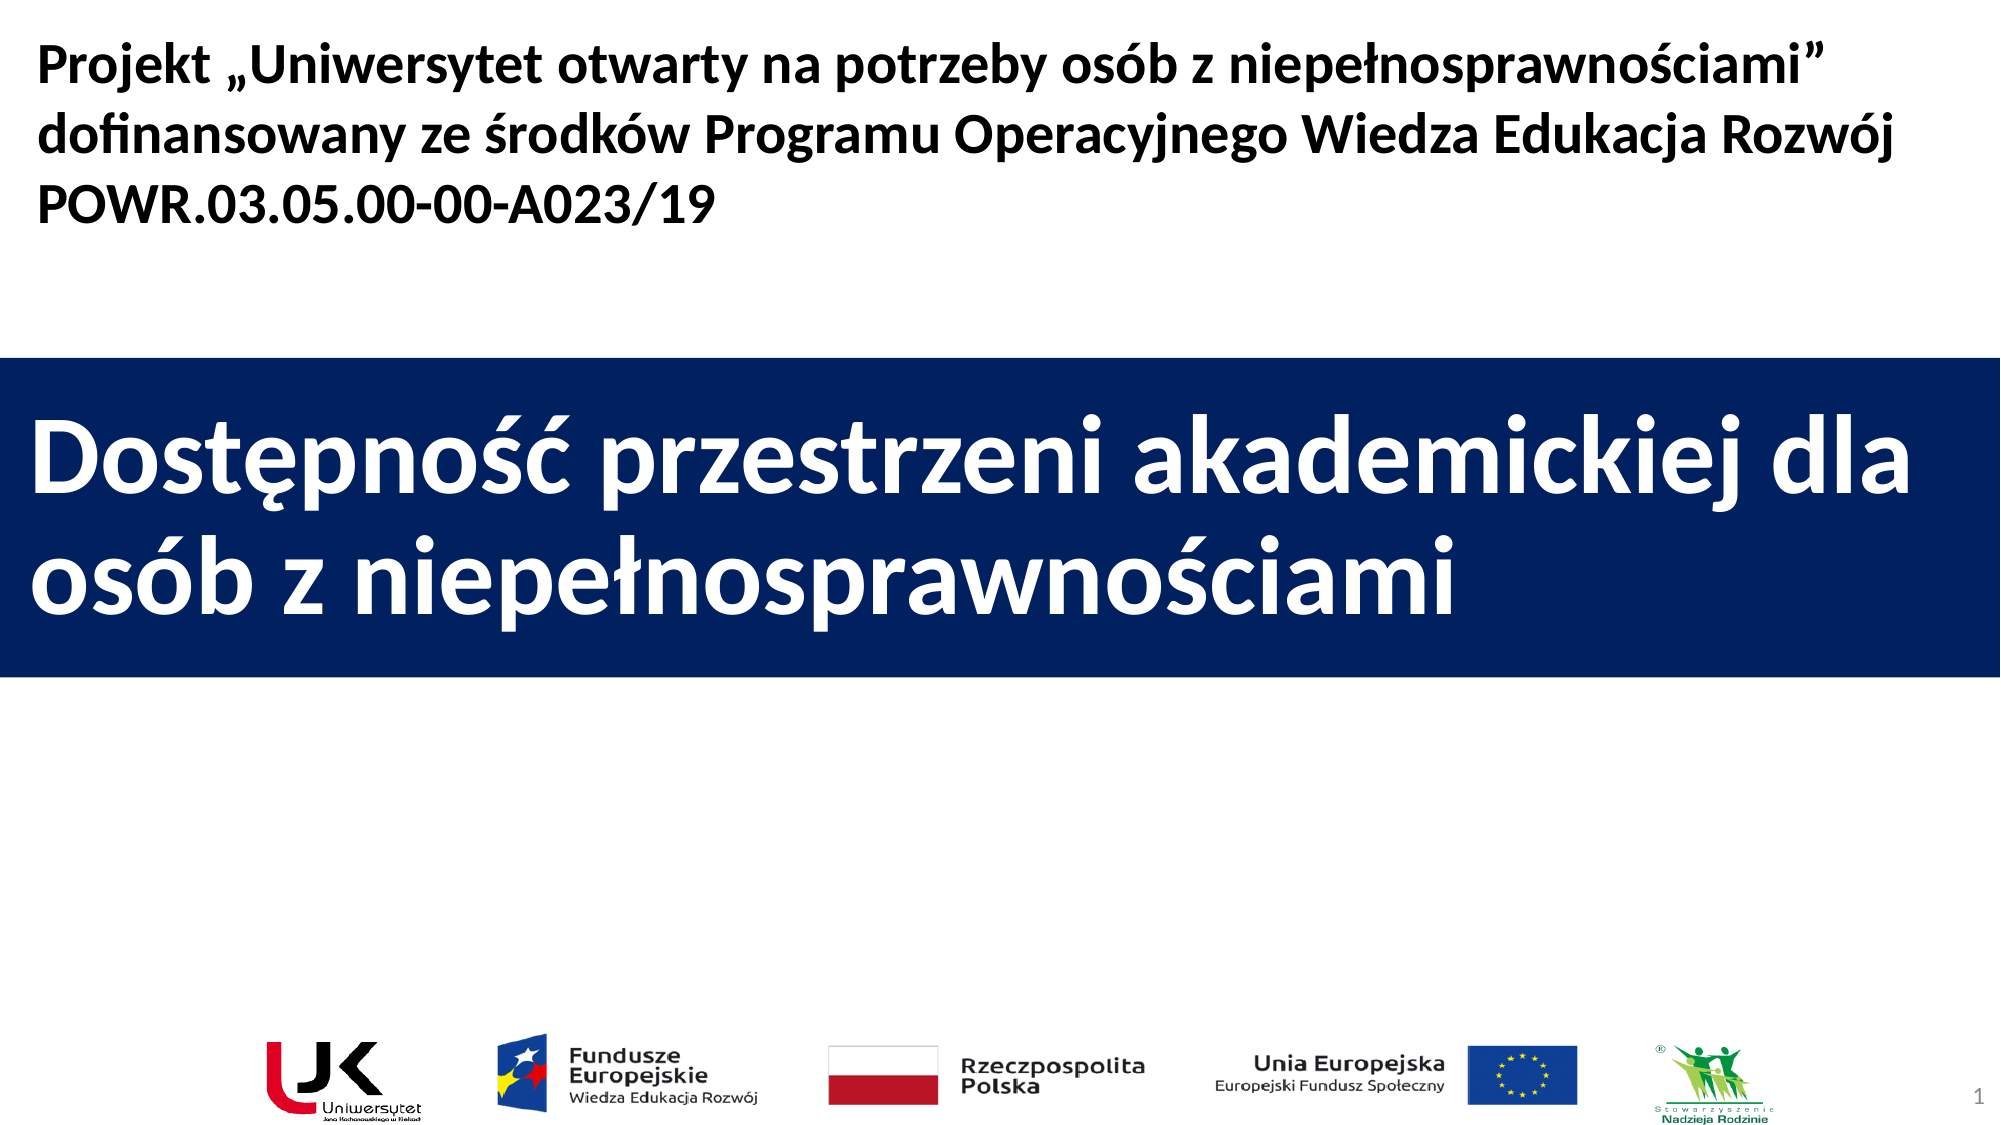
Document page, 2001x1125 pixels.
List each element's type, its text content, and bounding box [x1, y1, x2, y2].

text_box Dostępność przestrzeni akademickiej dla osób z niepełnosprawnościami [0, 357, 2000, 678]
title Projekt „Uniwersytet otwarty na potrzeby osób z niepełnosprawnościami” dofinansowany ze środków Programu Operacyjnego Wiedza Edukacja Rozwój POWR.03.05.00-00-A023/19 [22, 17, 1959, 323]
picture [463, 1004, 1613, 1125]
slide_number 1 [1550, 1065, 2000, 1125]
picture [266, 1042, 421, 1122]
picture [1655, 1044, 1774, 1065]
